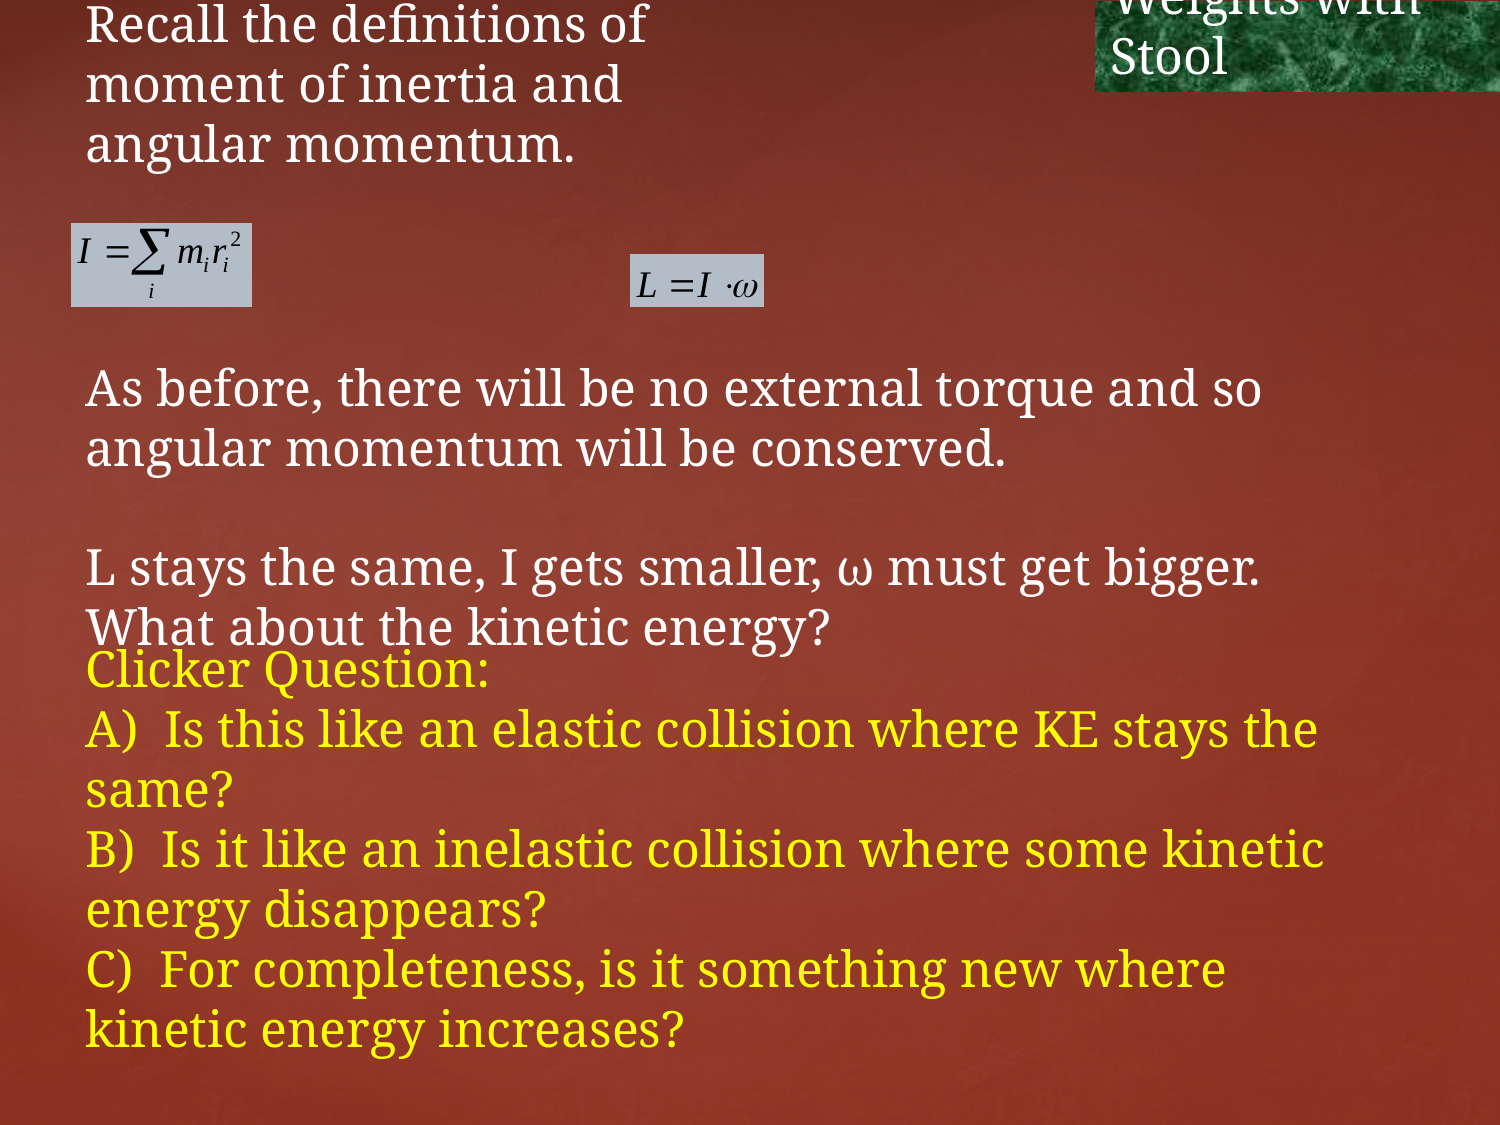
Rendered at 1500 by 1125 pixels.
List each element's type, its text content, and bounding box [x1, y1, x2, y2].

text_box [70, 222, 253, 308]
text_box Weights with Stool [1094, 1, 1500, 92]
text_box L stays the same, I gets smaller, ω must get bigger. What about the kinetic energy? [70, 527, 1325, 663]
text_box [629, 253, 765, 308]
text_box Recall the definitions of moment of inertia and angular momentum. [70, 59, 836, 180]
text_box Clicker Question: A) Is this like an elastic collision where KE stays the same? B) Is it like an inelastic collision where some kinetic energy disappears? C) For completeness, is it something new where kinetic energy increases? [70, 704, 1376, 1065]
text_box As before, there will be no external torque and so angular momentum will be conserved. [70, 349, 1335, 485]
